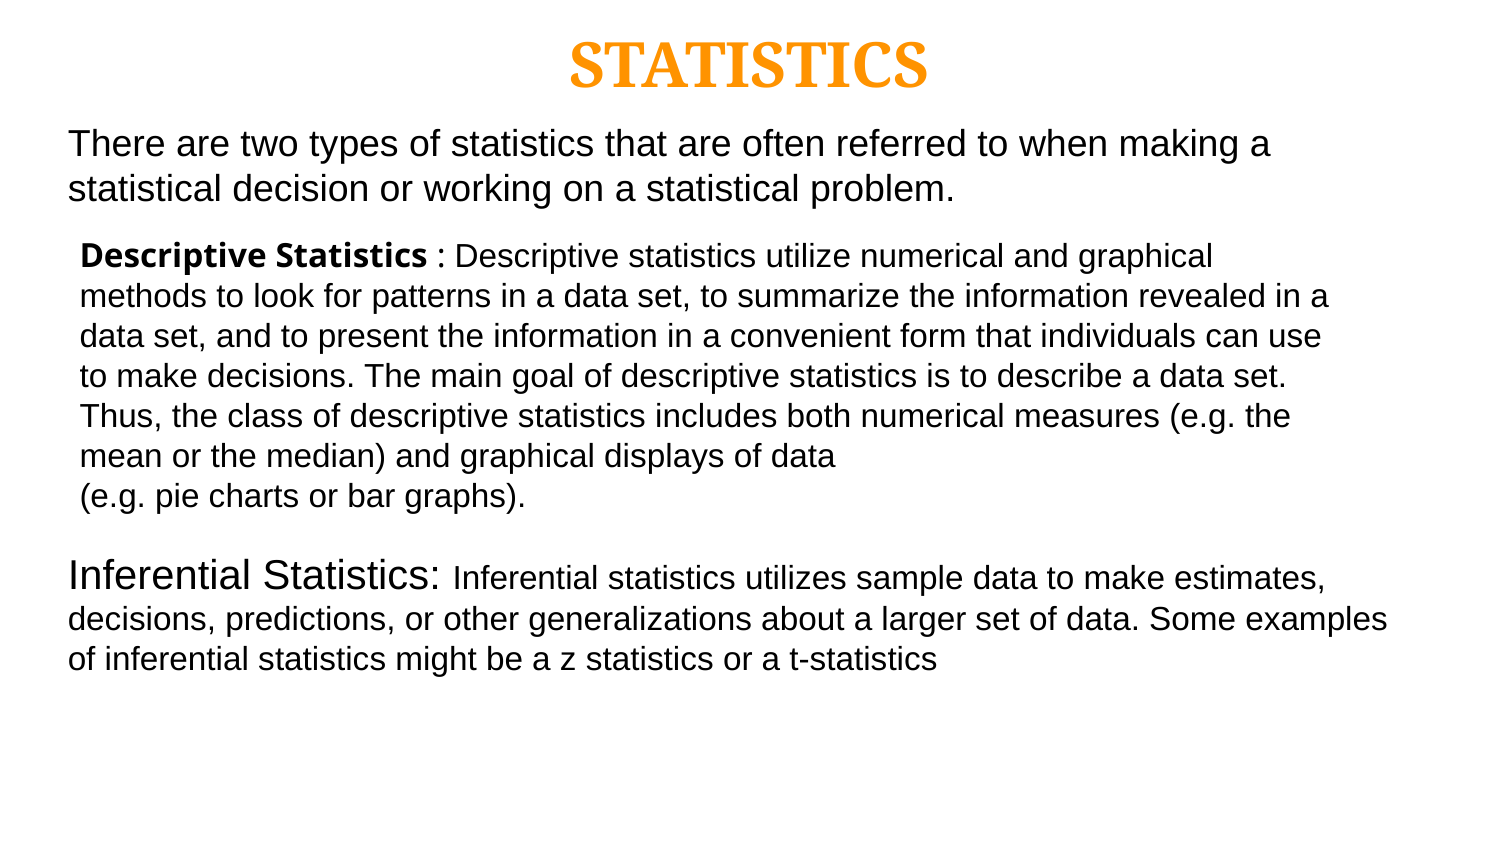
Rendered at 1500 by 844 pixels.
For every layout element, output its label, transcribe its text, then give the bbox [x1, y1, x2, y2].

text_box There are two types of statistics that are often referred to when making a statistical decision or working on a statistical problem. [53, 111, 1436, 217]
text_box Inferential Statistics: Inferential statistics utilizes sample data to make estimates, decisions, predictions, or other generalizations about a larger set of data. Some examples of inferential statistics might be a z statistics or a t-statistics [53, 540, 1412, 685]
text_box Descriptive Statistics : Descriptive statistics utilize numerical and graphical methods to look for patterns in a data set, to summarize the information revealed in a data set, and to present the information in a convenient form that individuals can use to make decisions. The main goal of descriptive statistics is to describe a data set. Thus, the class of descriptive statistics includes both numerical measures (e.g. the mean or the median) and graphical displays of data (e.g. pie charts or bar graphs). [64, 226, 1353, 540]
text_box STATISTICS [554, 17, 946, 108]
